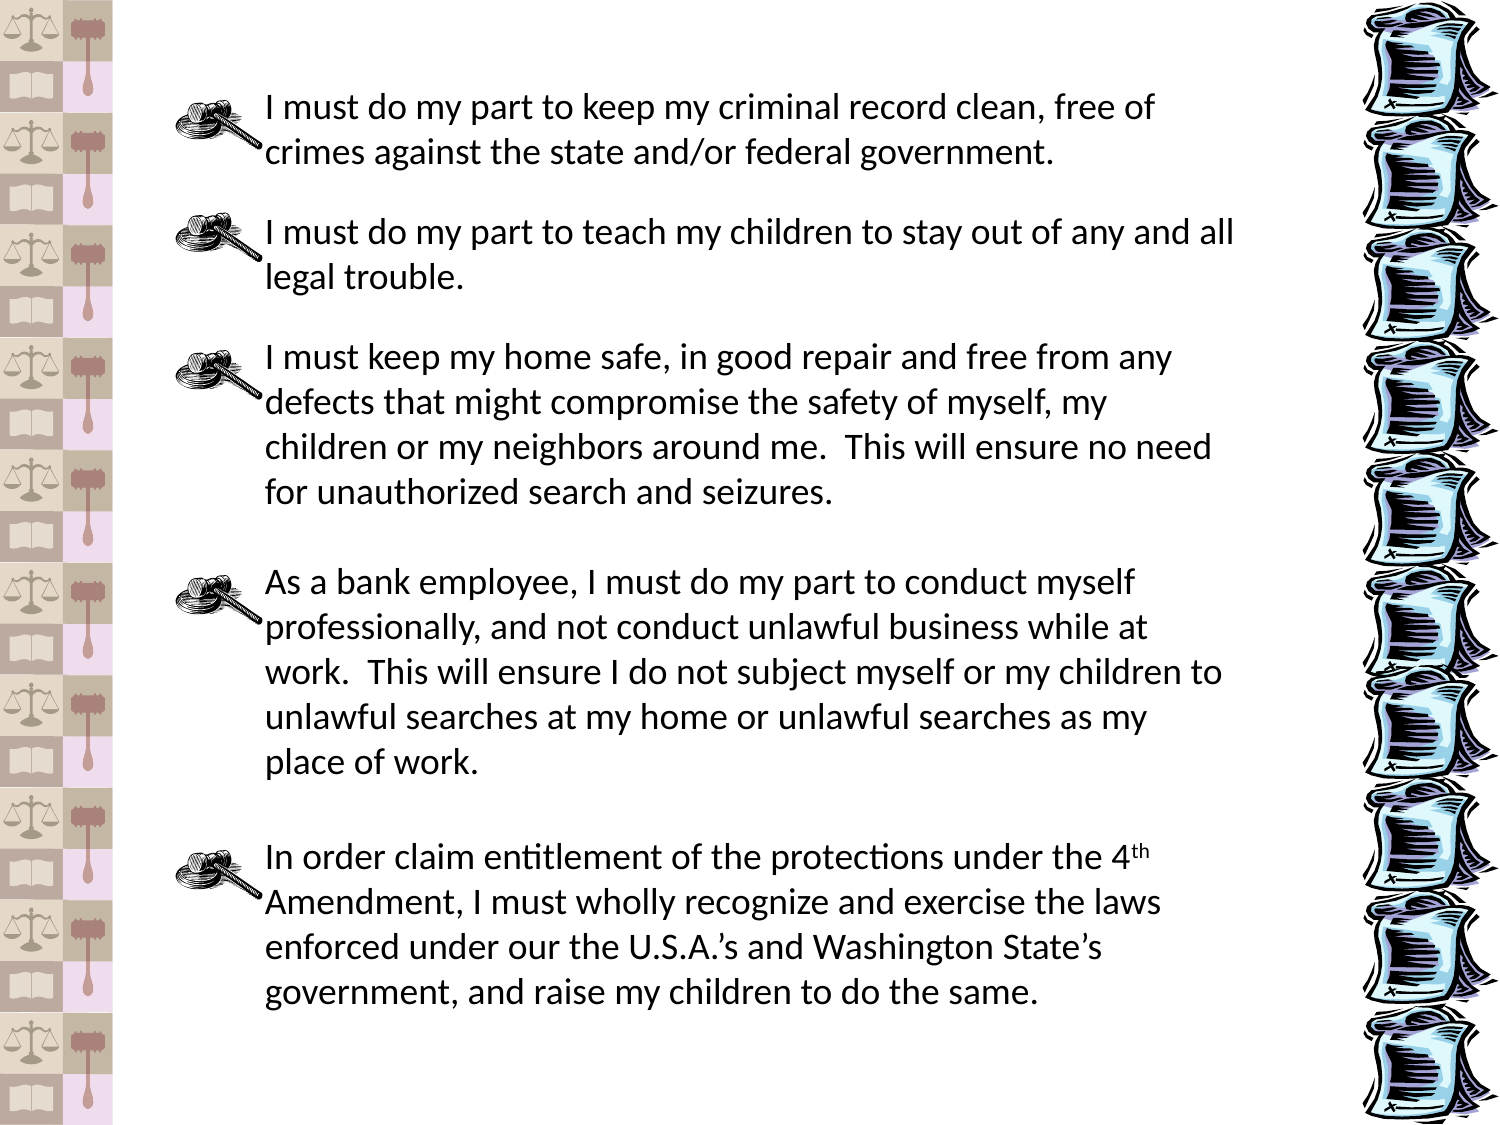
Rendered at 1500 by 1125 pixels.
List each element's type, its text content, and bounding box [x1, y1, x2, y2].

text_box I must do my part to keep my criminal record clean, free of crimes against the state and/or federal government. [249, 74, 1275, 180]
text_box I must keep my home safe, in good repair and free from any defects that might compromise the safety of myself, my children or my neighbors around me. This will ensure no need for unauthorized search and seizures. [249, 324, 1250, 520]
picture [174, 849, 263, 900]
picture [174, 574, 263, 625]
picture [1362, 0, 1500, 1125]
picture [0, 0, 113, 1125]
picture [174, 212, 263, 263]
picture [174, 99, 263, 150]
text_box As a bank employee, I must do my part to conduct myself professionally, and not conduct unlawful business while at work. This will ensure I do not subject myself or my children to unlawful searches at my home or unlawful searches as my place of work. [249, 549, 1250, 790]
picture [174, 349, 263, 400]
text_box In order claim entitlement of the protections under the 4th Amendment, I must wholly recognize and exercise the laws enforced under our the U.S.A.’s and Washington State’s government, and raise my children to do the same. [249, 824, 1250, 1020]
text_box I must do my part to teach my children to stay out of any and all legal trouble. [249, 199, 1275, 305]
